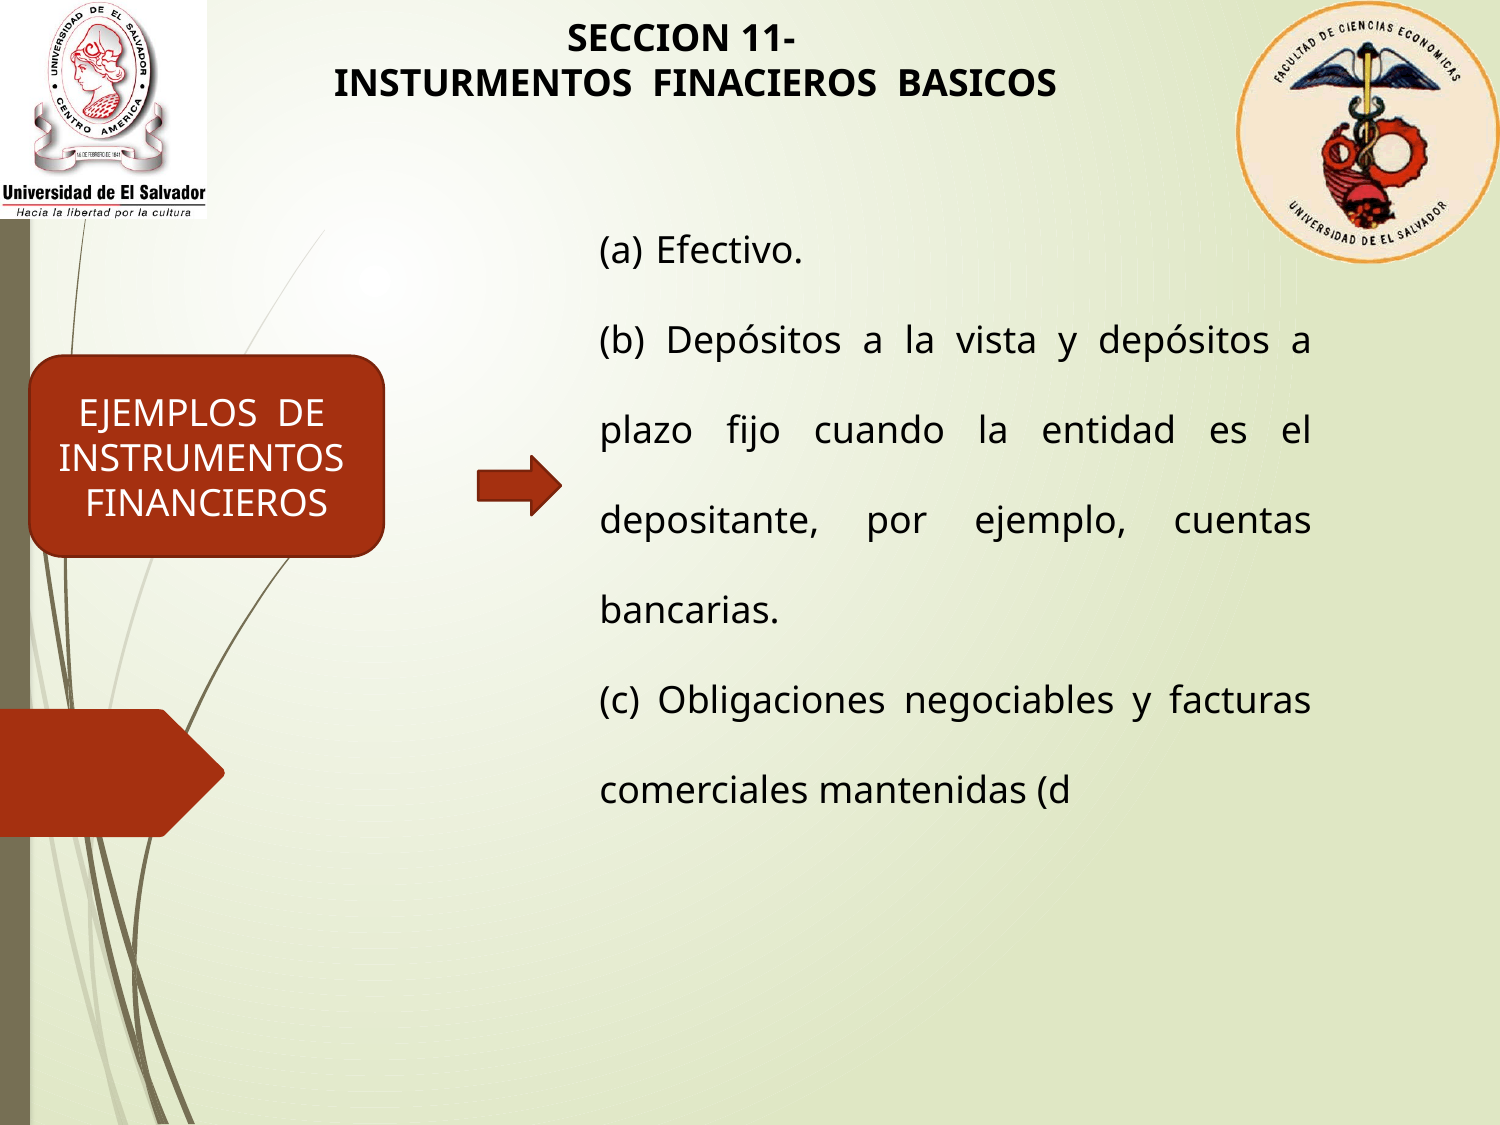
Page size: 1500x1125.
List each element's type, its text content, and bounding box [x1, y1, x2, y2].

text_box EJEMPLOS DE INSTRUMENTOS FINANCIEROS [28, 354, 386, 558]
picture [0, 0, 207, 219]
text_box SECCION 11- INSTURMENTOS FINACIEROS BASICOS [211, 6, 1183, 111]
picture [1235, 0, 1500, 265]
text_box Efectivo. (b) Depósitos a la vista y depósitos a plazo fijo cuando la entidad es el depositante, por ejemplo, cuentas bancarias. (c) Obligaciones negociables y facturas comerciales mantenidas (d [584, 173, 1328, 819]
text_box [476, 454, 562, 517]
